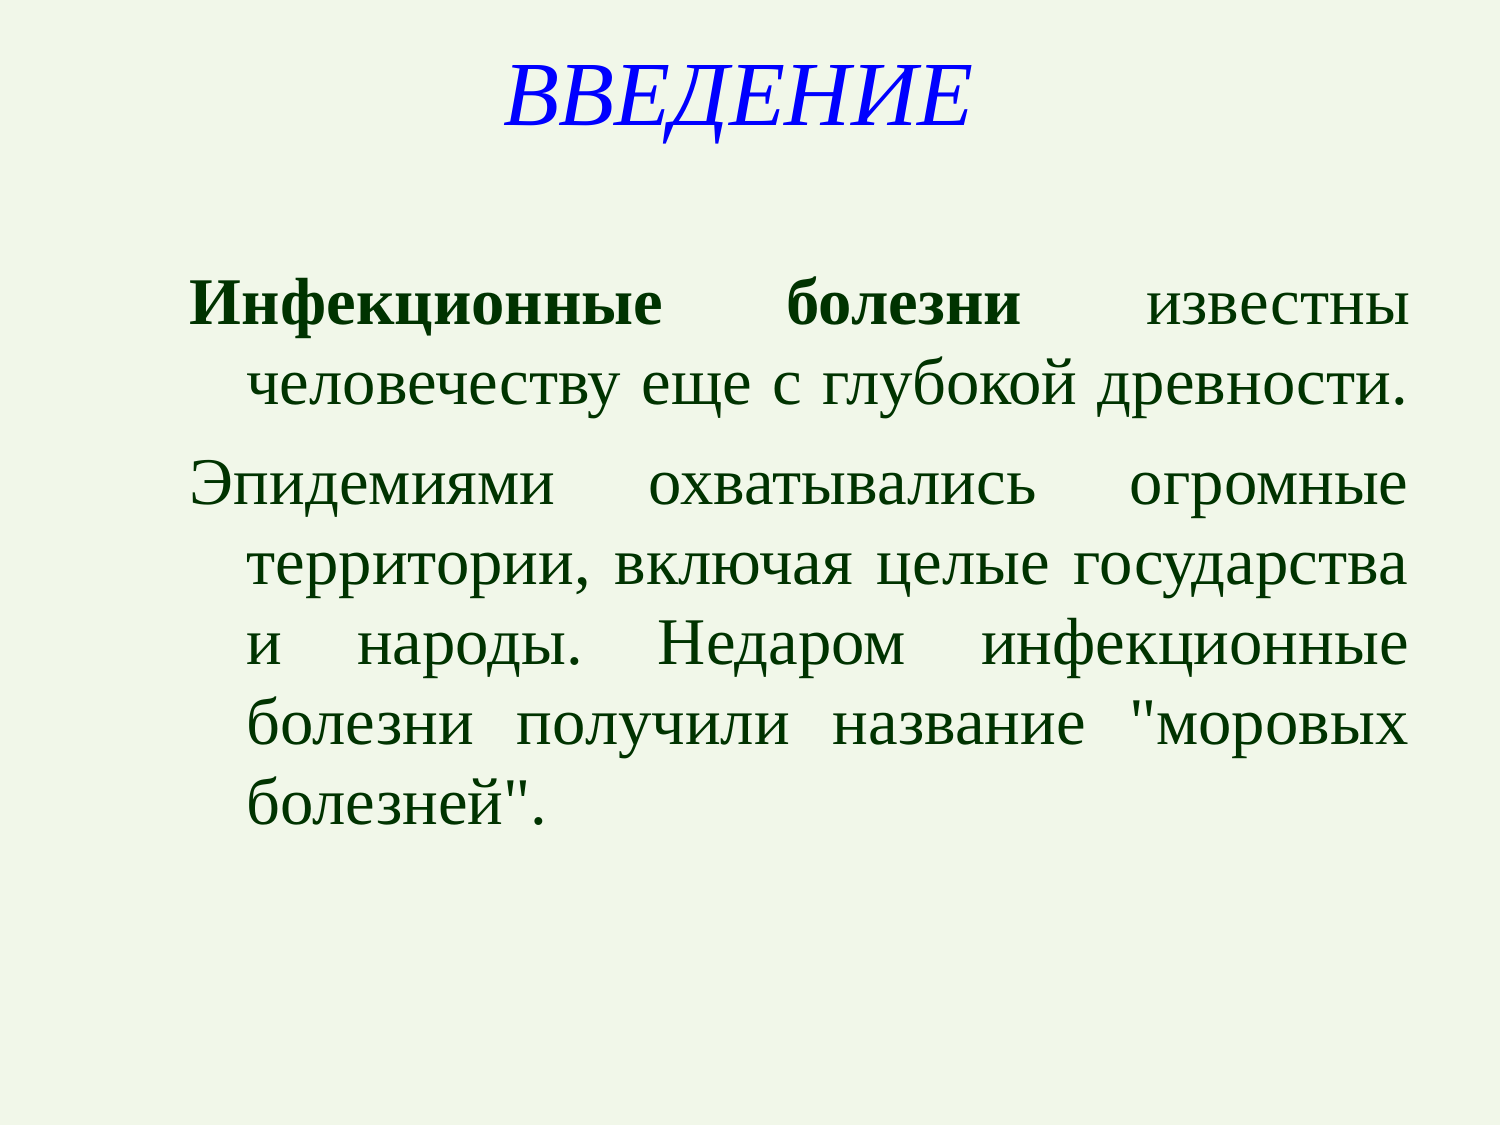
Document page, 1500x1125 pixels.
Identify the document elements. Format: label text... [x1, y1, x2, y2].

title ВВЕДЕНИЕ [112, 50, 1388, 238]
list Инфекционные болезни известны человечеству еще с глубокой древности. Эпидемиями охватывались огромные территории, включая целые государства и народы. Недаром инфекционные болезни получили название "моровых болезней". [174, 249, 1425, 913]
